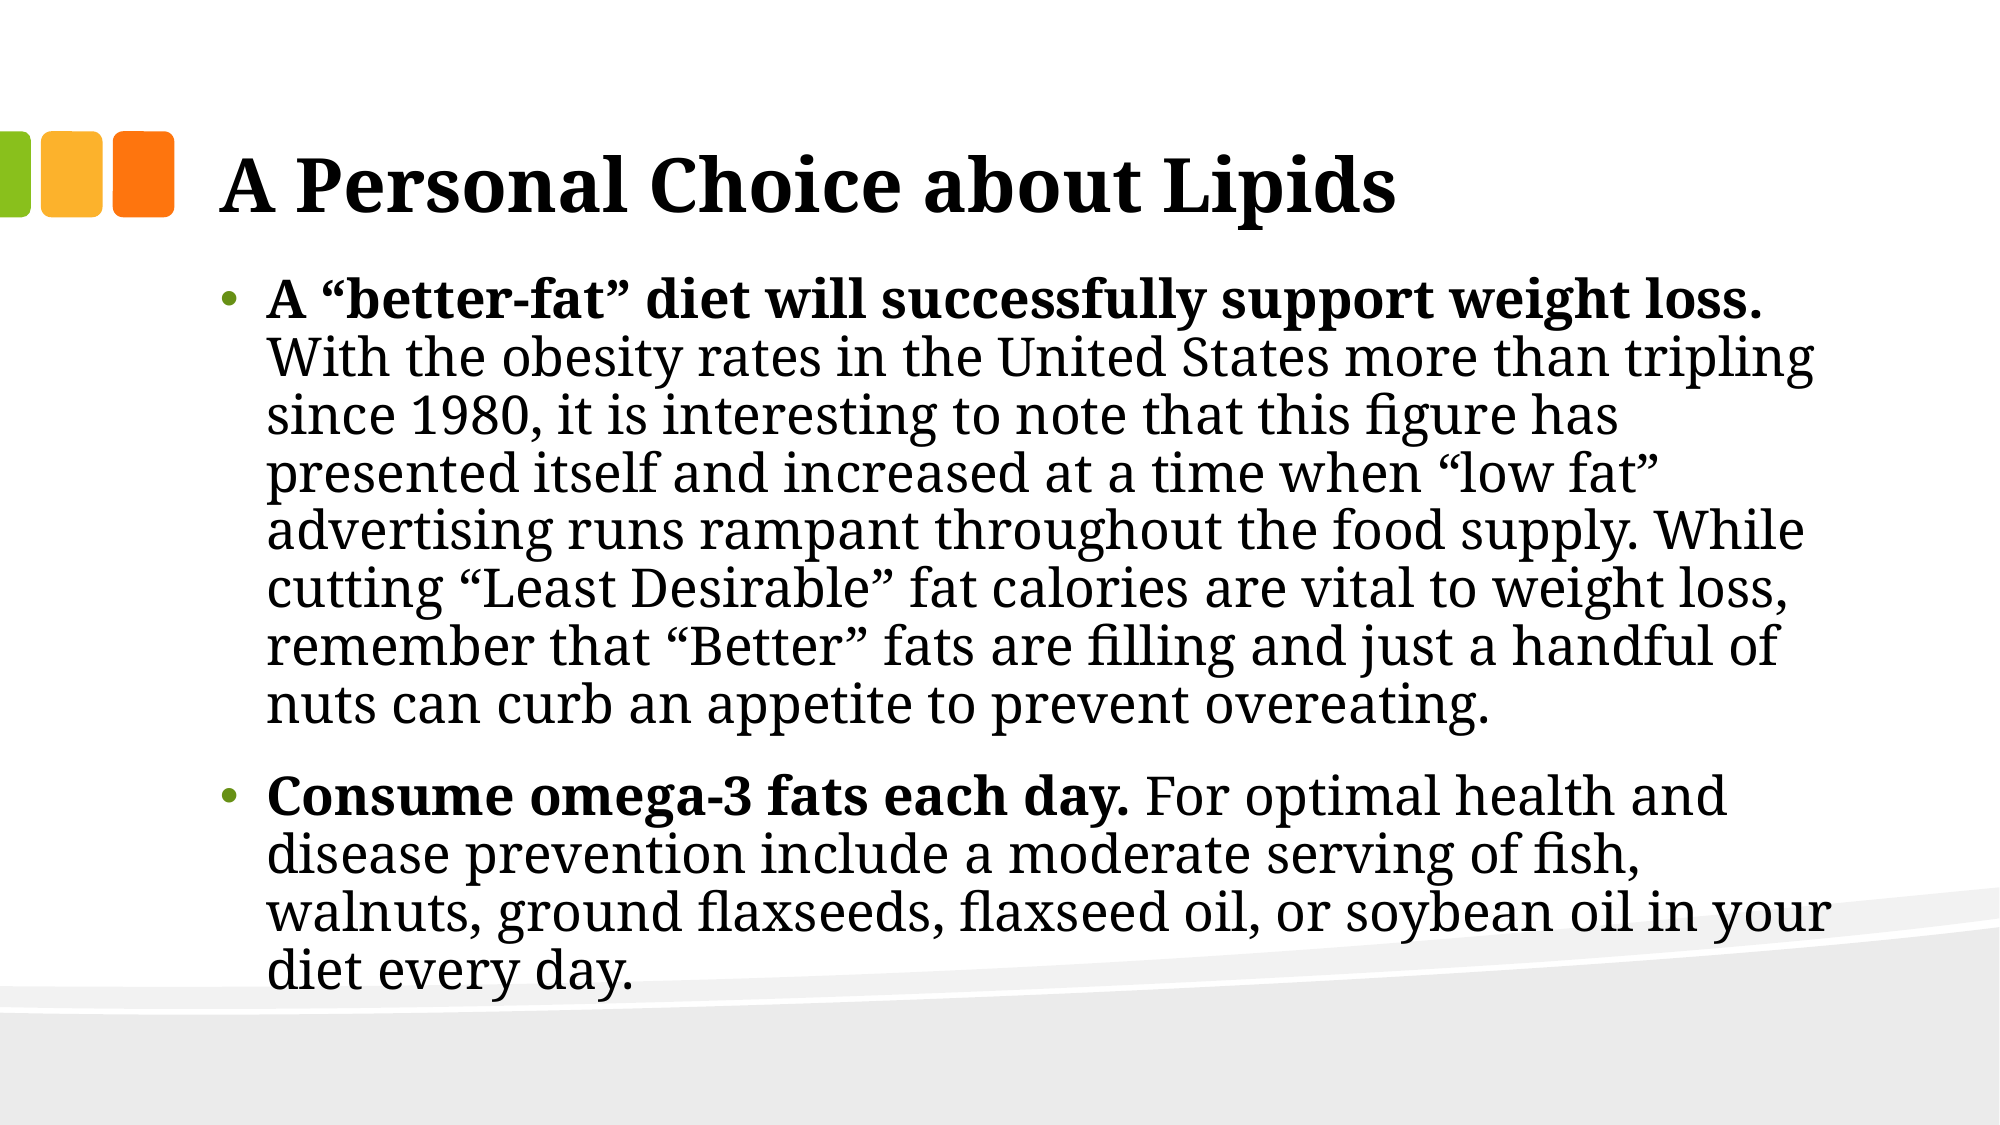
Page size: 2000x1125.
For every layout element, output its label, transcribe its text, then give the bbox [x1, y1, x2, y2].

title A Personal Choice about Lipids [199, 24, 1800, 238]
list A “better-fat” diet will successfully support weight loss. With the obesity rates in the United States more than tripling since 1980, it is interesting to note that this figure has presented itself and increased at a time when “low fat” advertising runs rampant throughout the food supply. While cutting “Least Desirable” fat calories are vital to weight loss, remember that “Better” fats are filling and just a handful of nuts can curb an appetite to prevent overeating. Consume omega-3 fats each day. For optimal health and disease prevention include a moderate serving of fish, walnuts, ground flaxseeds, flaxseed oil, or soybean oil in your diet every day. [199, 262, 1888, 1013]
